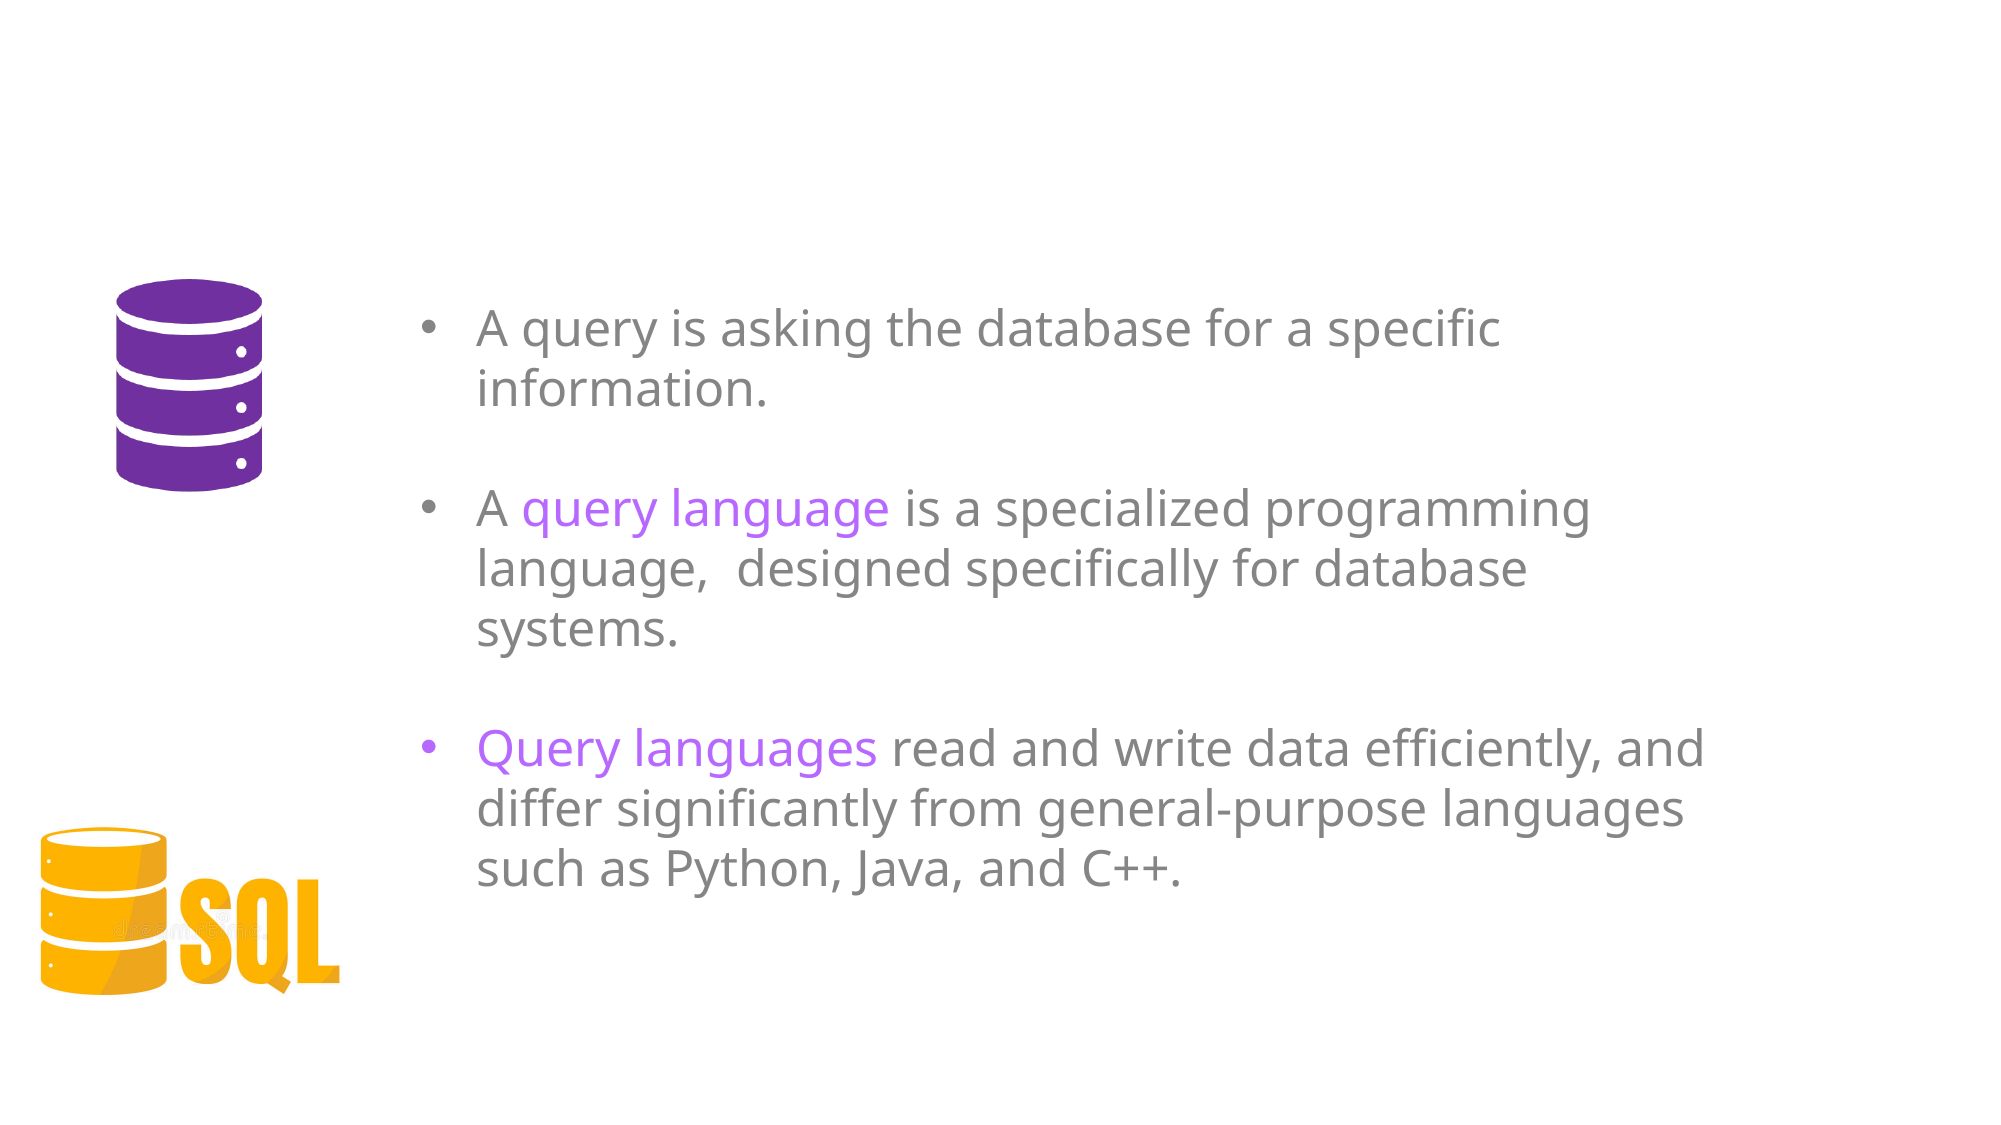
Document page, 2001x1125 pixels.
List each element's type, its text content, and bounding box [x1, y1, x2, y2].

picture [0, 724, 391, 1125]
text_box A query is asking the database for a specific information. A query language is a specialized programming language, designed specifically for database systems. Query languages read and write data efficiently, and differ significantly from general-purpose languages such as Python, Java, and C++. [405, 289, 1758, 905]
picture [64, 251, 314, 519]
